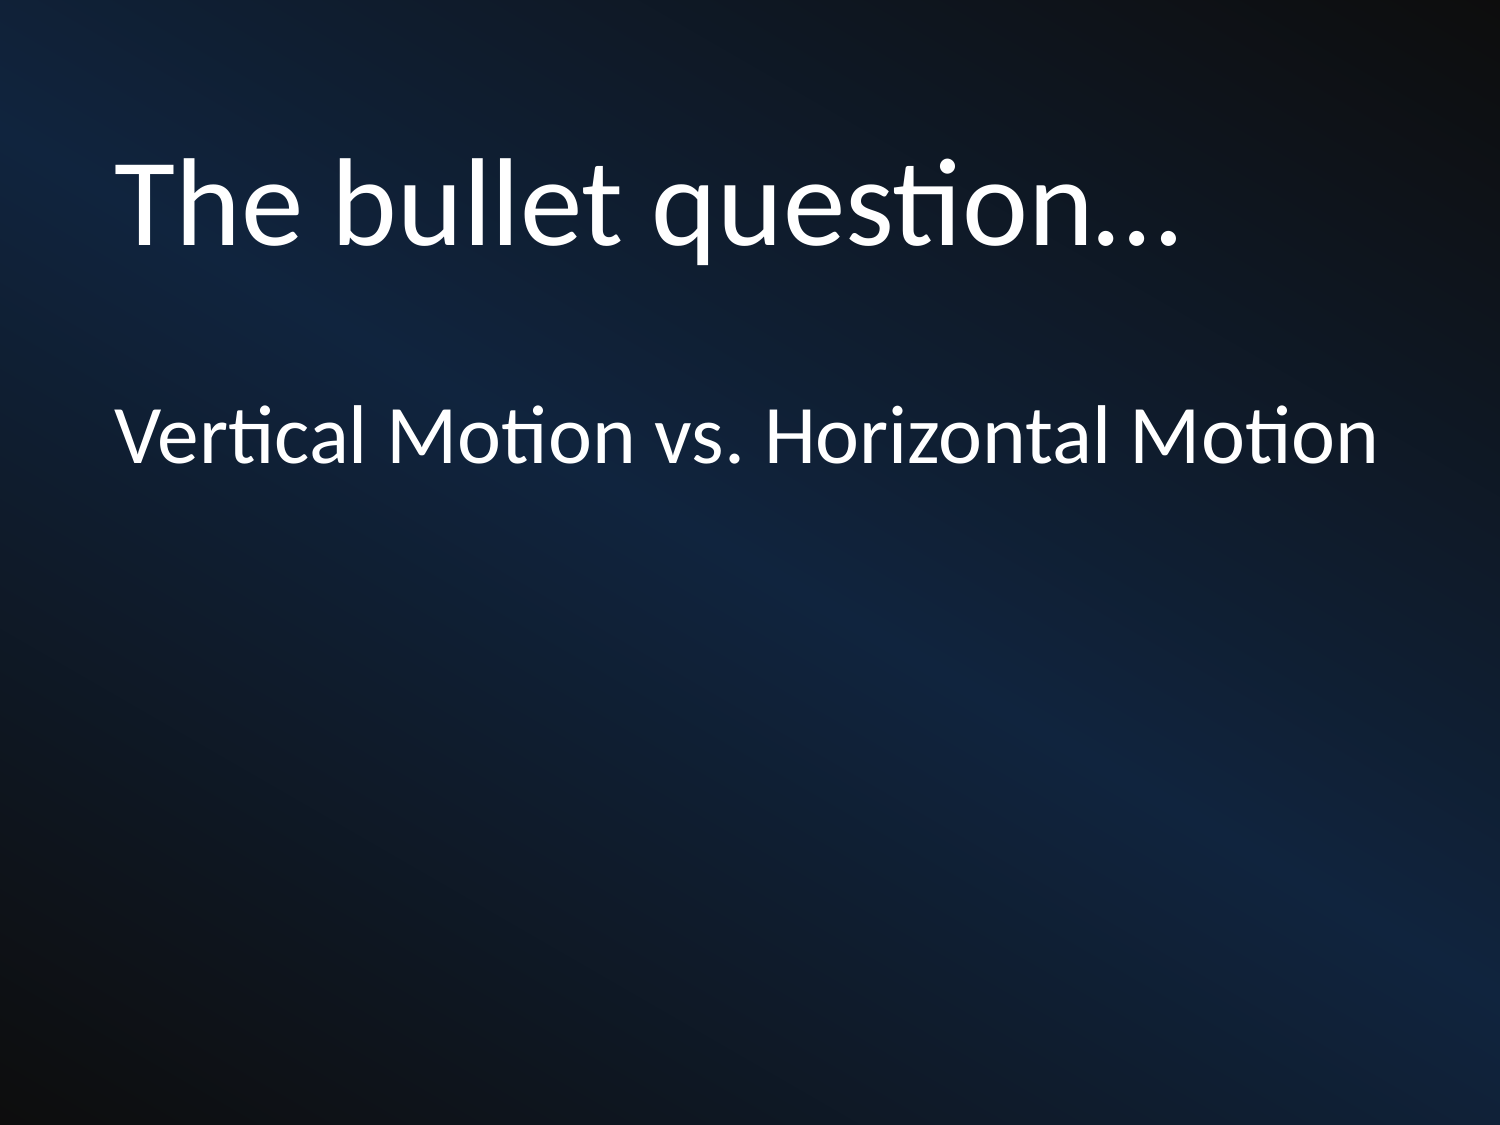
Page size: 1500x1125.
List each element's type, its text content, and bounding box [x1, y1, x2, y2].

text_box The bullet question… Vertical Motion vs. Horizontal Motion [99, 112, 1425, 488]
